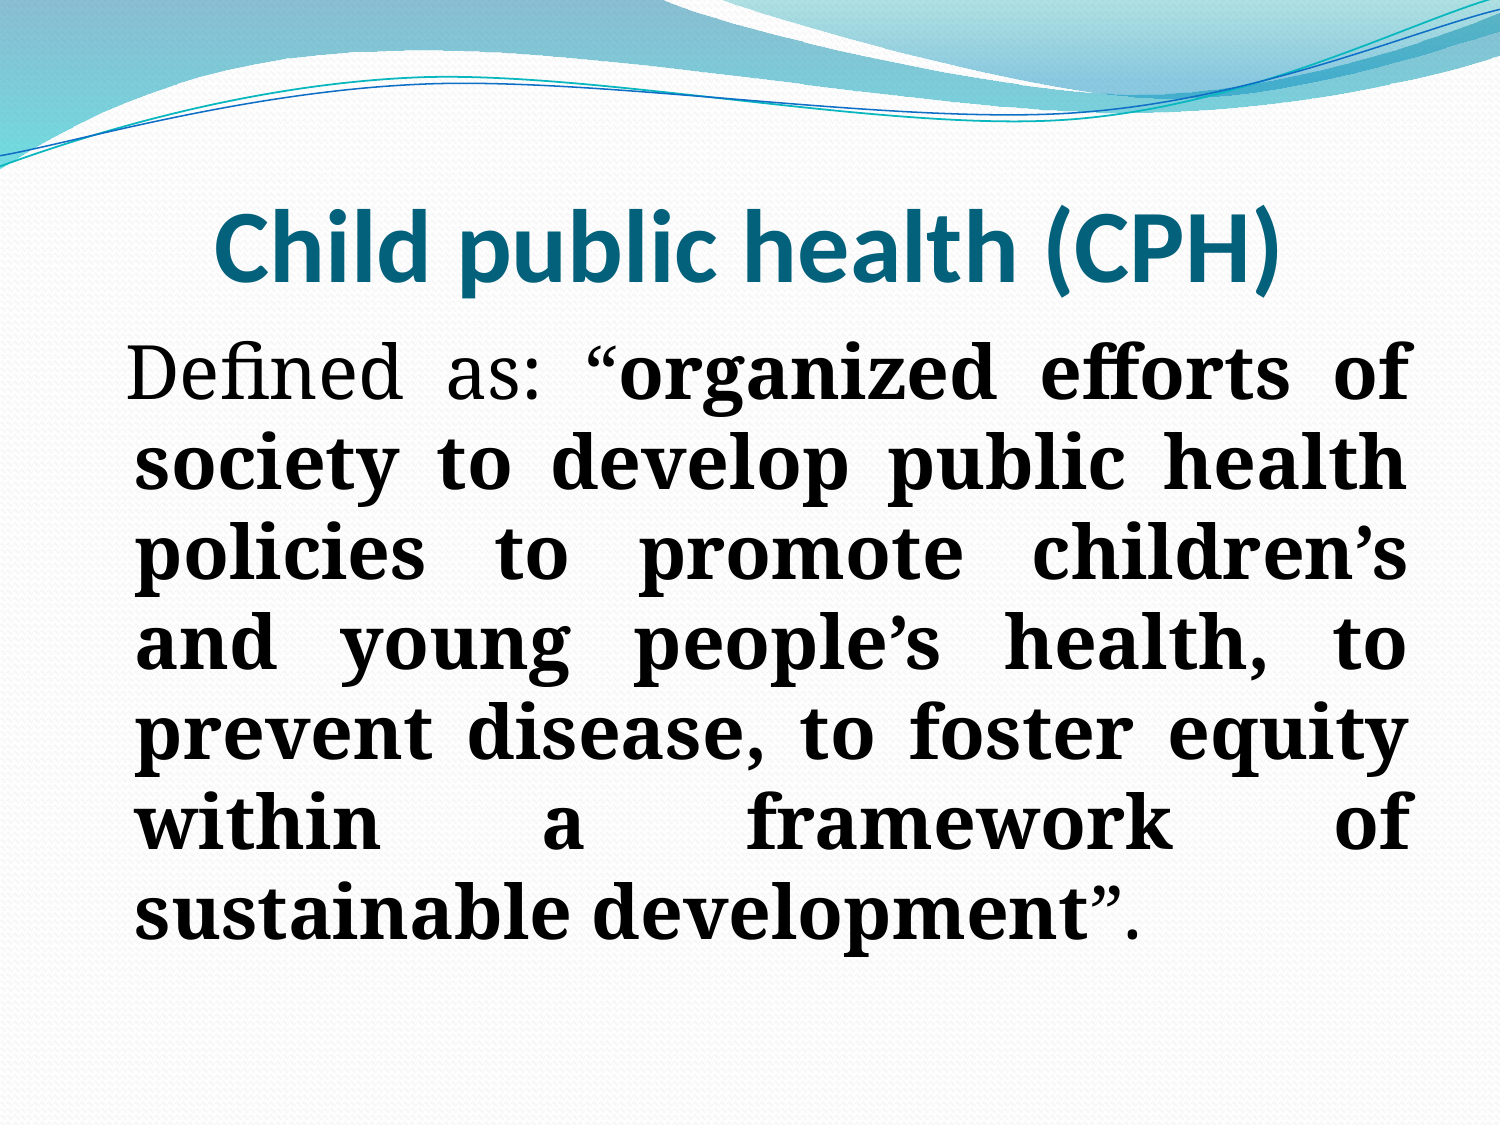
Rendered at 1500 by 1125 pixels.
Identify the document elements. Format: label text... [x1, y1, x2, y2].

list Defined as: “organized efforts of society to develop public health policies to promote children’s and young people’s health, to prevent disease, to foster equity within a framework of sustainable development”. [75, 317, 1425, 1038]
title Child public health (CPH) [75, 115, 1425, 303]
